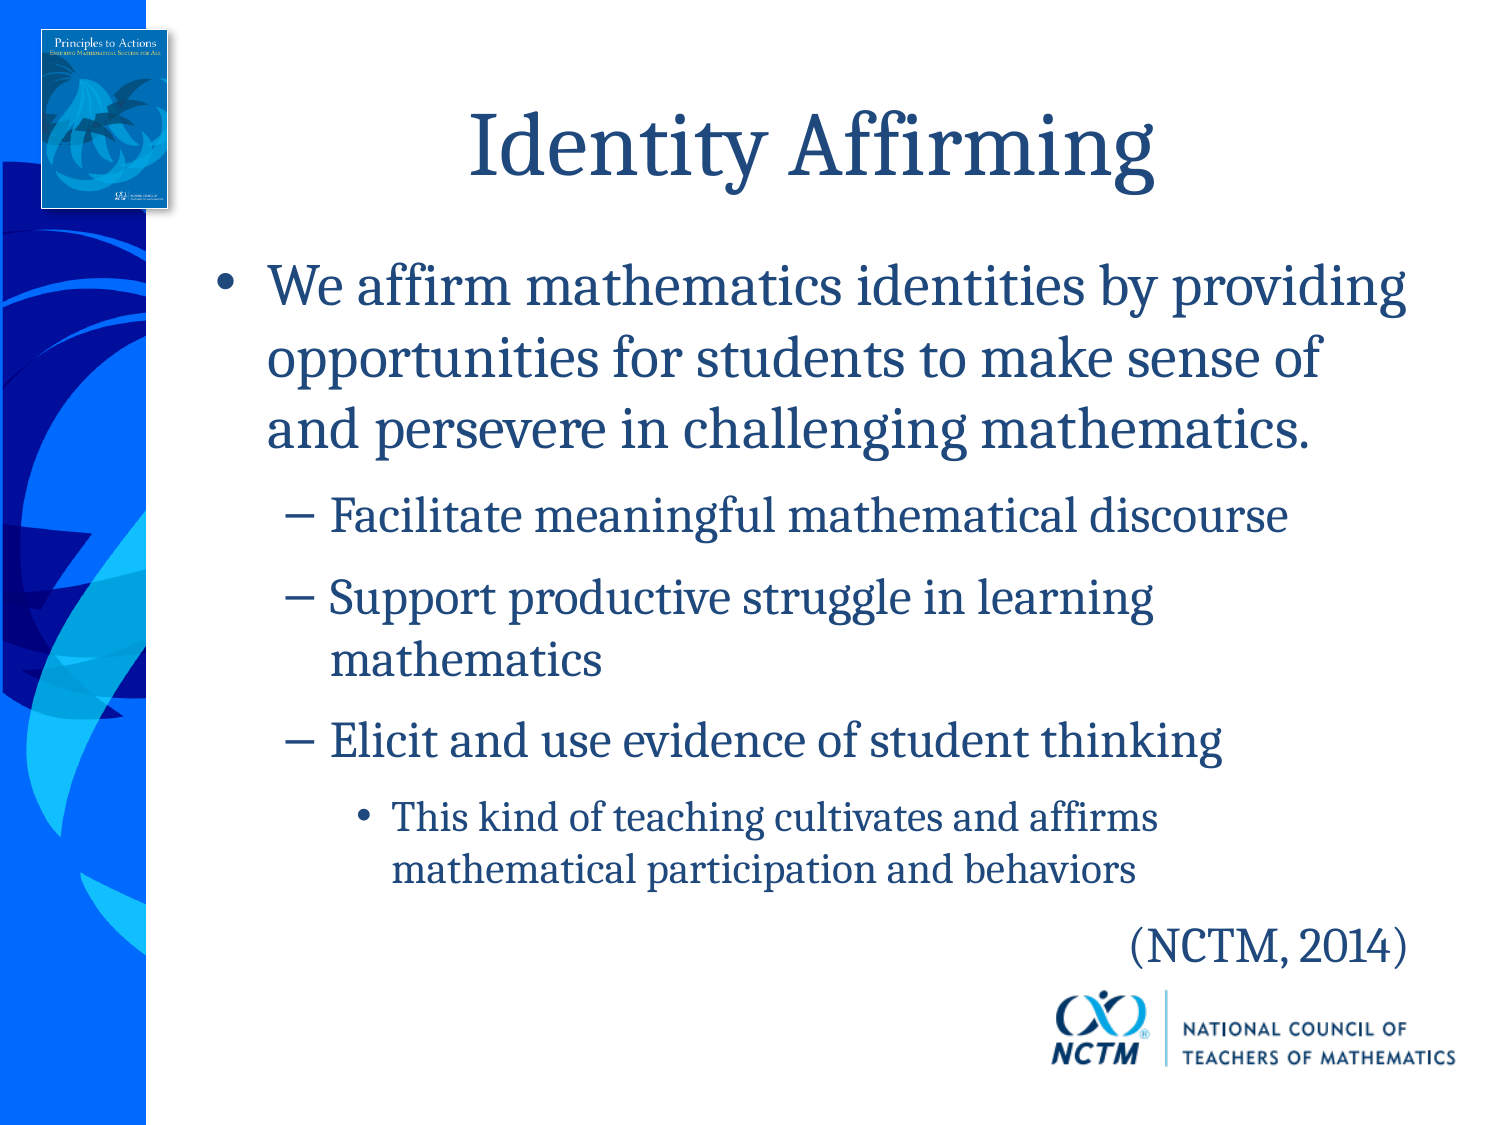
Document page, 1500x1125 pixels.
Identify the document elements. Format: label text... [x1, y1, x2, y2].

list We affirm mathematics identities by providing opportunities for students to make sense of and persevere in challenging mathematics. Facilitate meaningful mathematical discourse Support productive struggle in learning mathematics Elicit and use evidence of student thinking This kind of teaching cultivates and affirms mathematical participation and behaviors (NCTM, 2014) [200, 237, 1425, 1000]
title Identity Affirming [200, 45, 1425, 233]
picture [0, 0, 146, 1125]
picture [42, 30, 167, 208]
